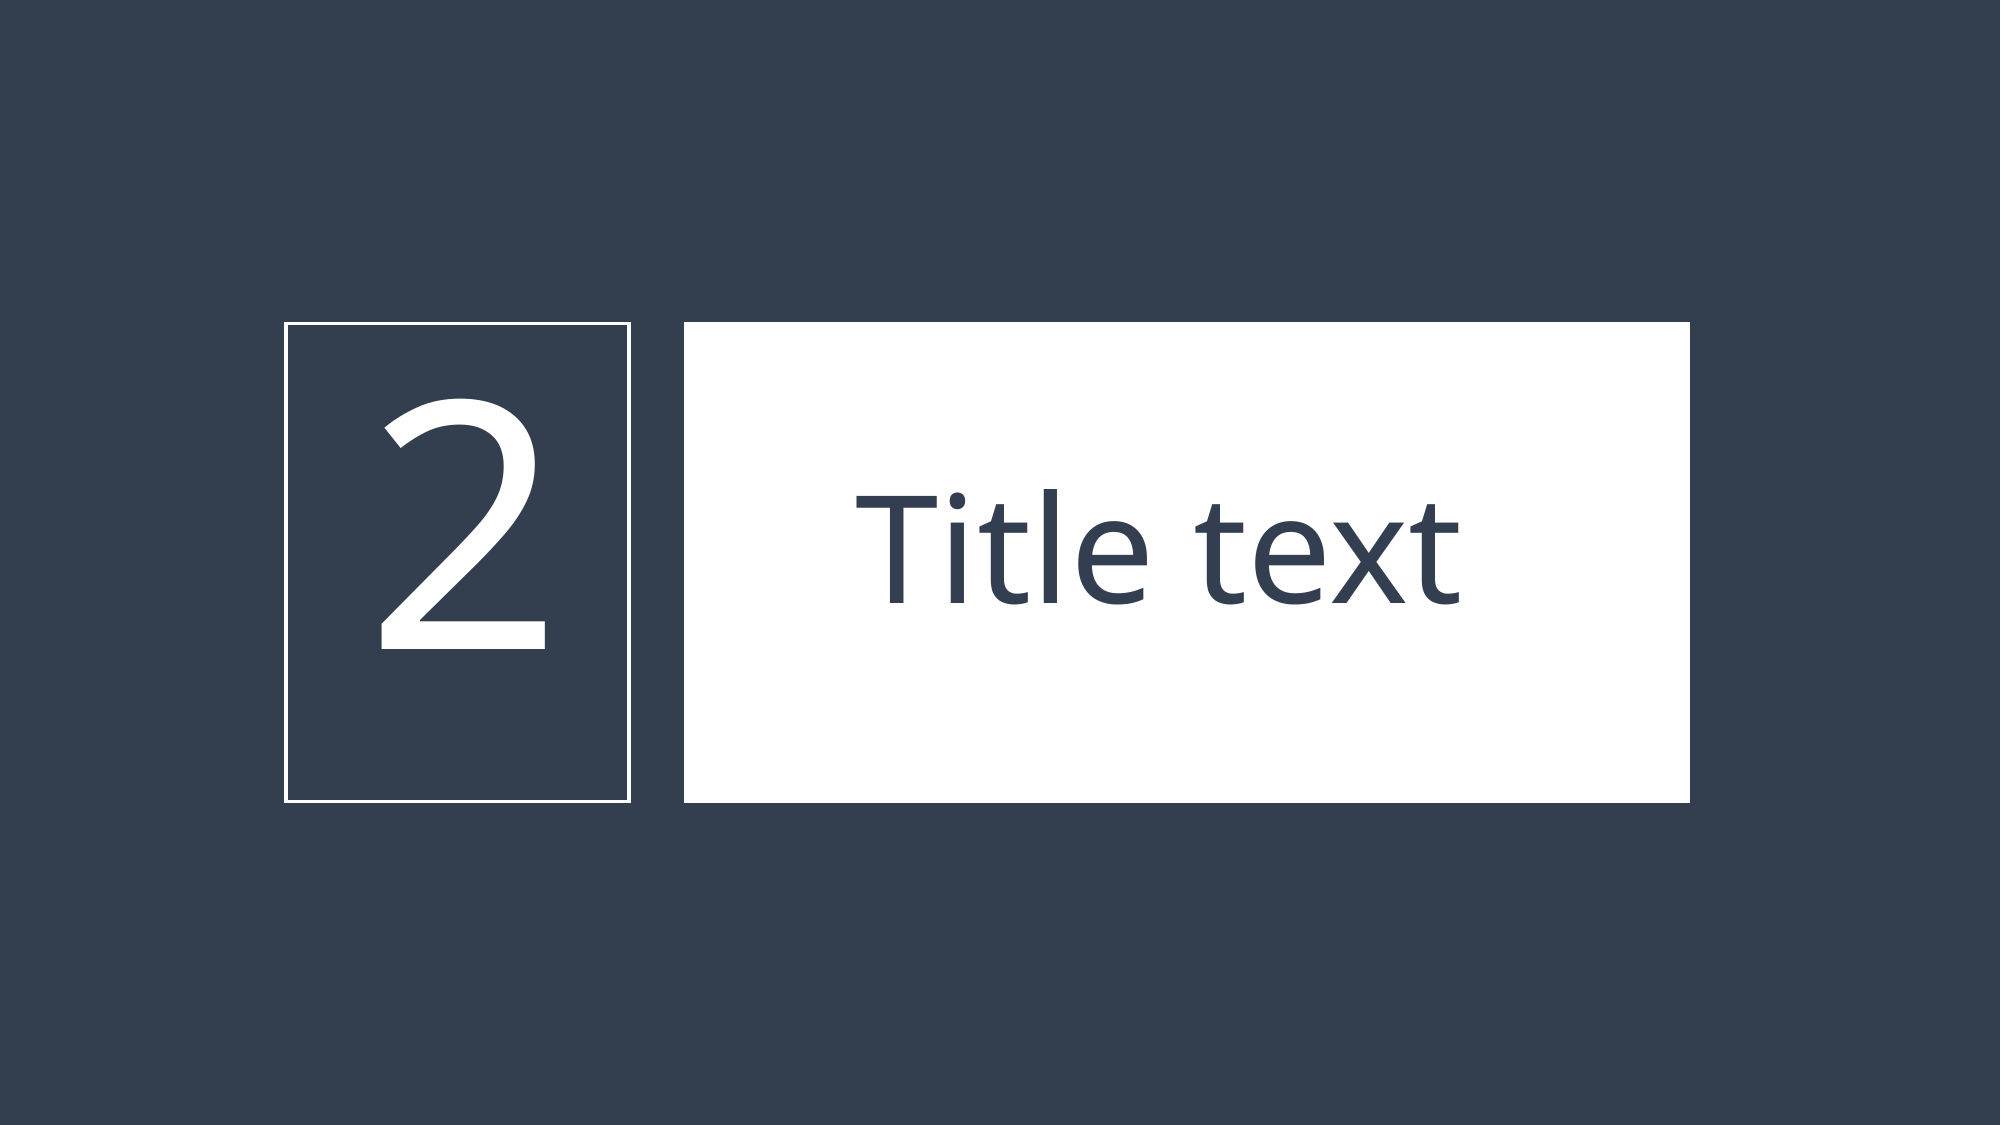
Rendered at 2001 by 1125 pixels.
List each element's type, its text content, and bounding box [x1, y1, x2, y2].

text_box Title text [855, 453, 1520, 634]
text_box [685, 322, 1690, 802]
text_box [285, 322, 630, 802]
text_box 2 [365, 303, 550, 719]
